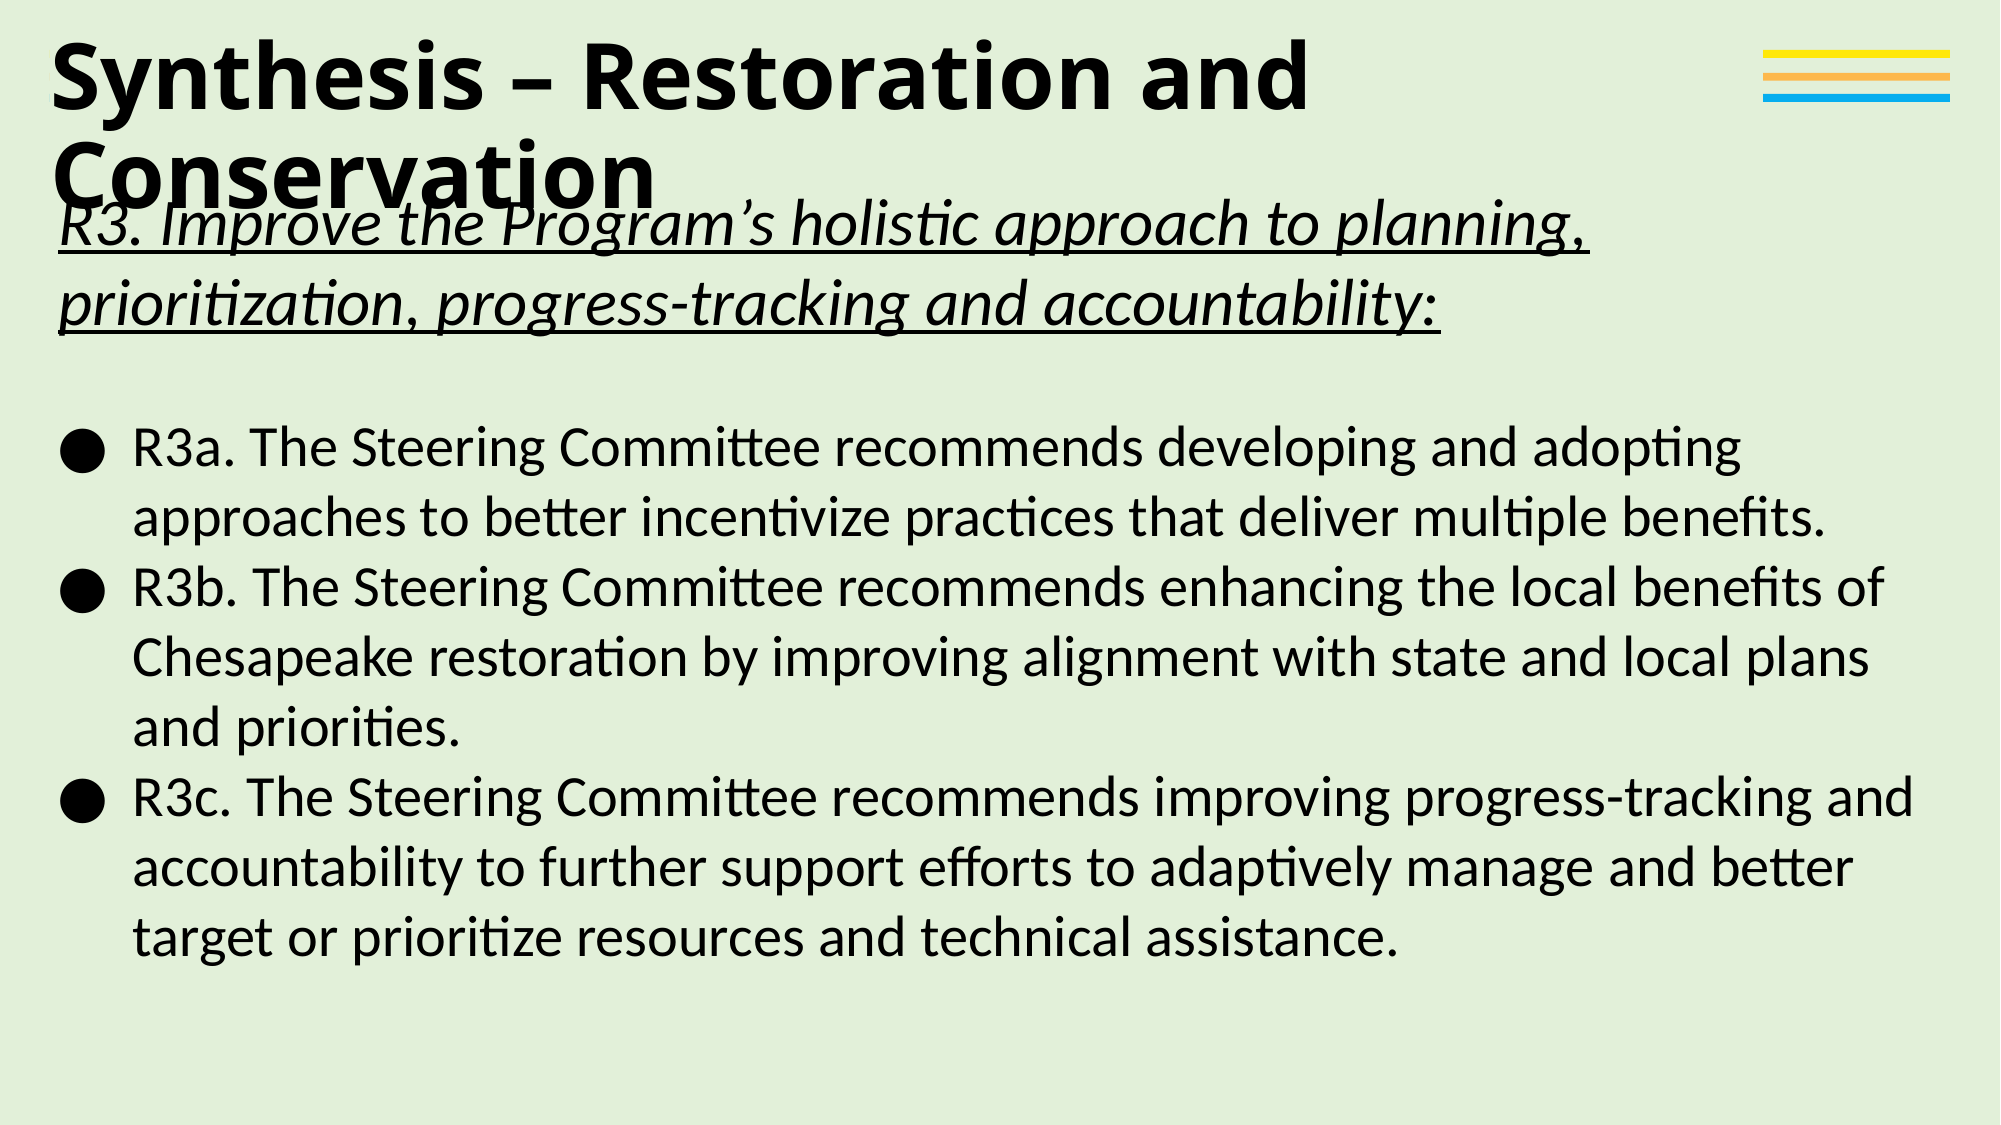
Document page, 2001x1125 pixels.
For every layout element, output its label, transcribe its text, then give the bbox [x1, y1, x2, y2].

title Synthesis – Restoration and Conservation [49, 29, 1763, 178]
list R3. Improve the Program’s holistic approach to planning, prioritization, progress-tracking and accountability: R3a. The Steering Committee recommends developing and adopting approaches to better incentivize practices that deliver multiple benefits. R3b. The Steering Committee recommends enhancing the local benefits of Chesapeake restoration by improving alignment with state and local plans and priorities. R3c. The Steering Committee recommends improving progress-tracking and accountability to further support efforts to adaptively manage and better target or prioritize resources and technical assistance. [49, 178, 1950, 1030]
